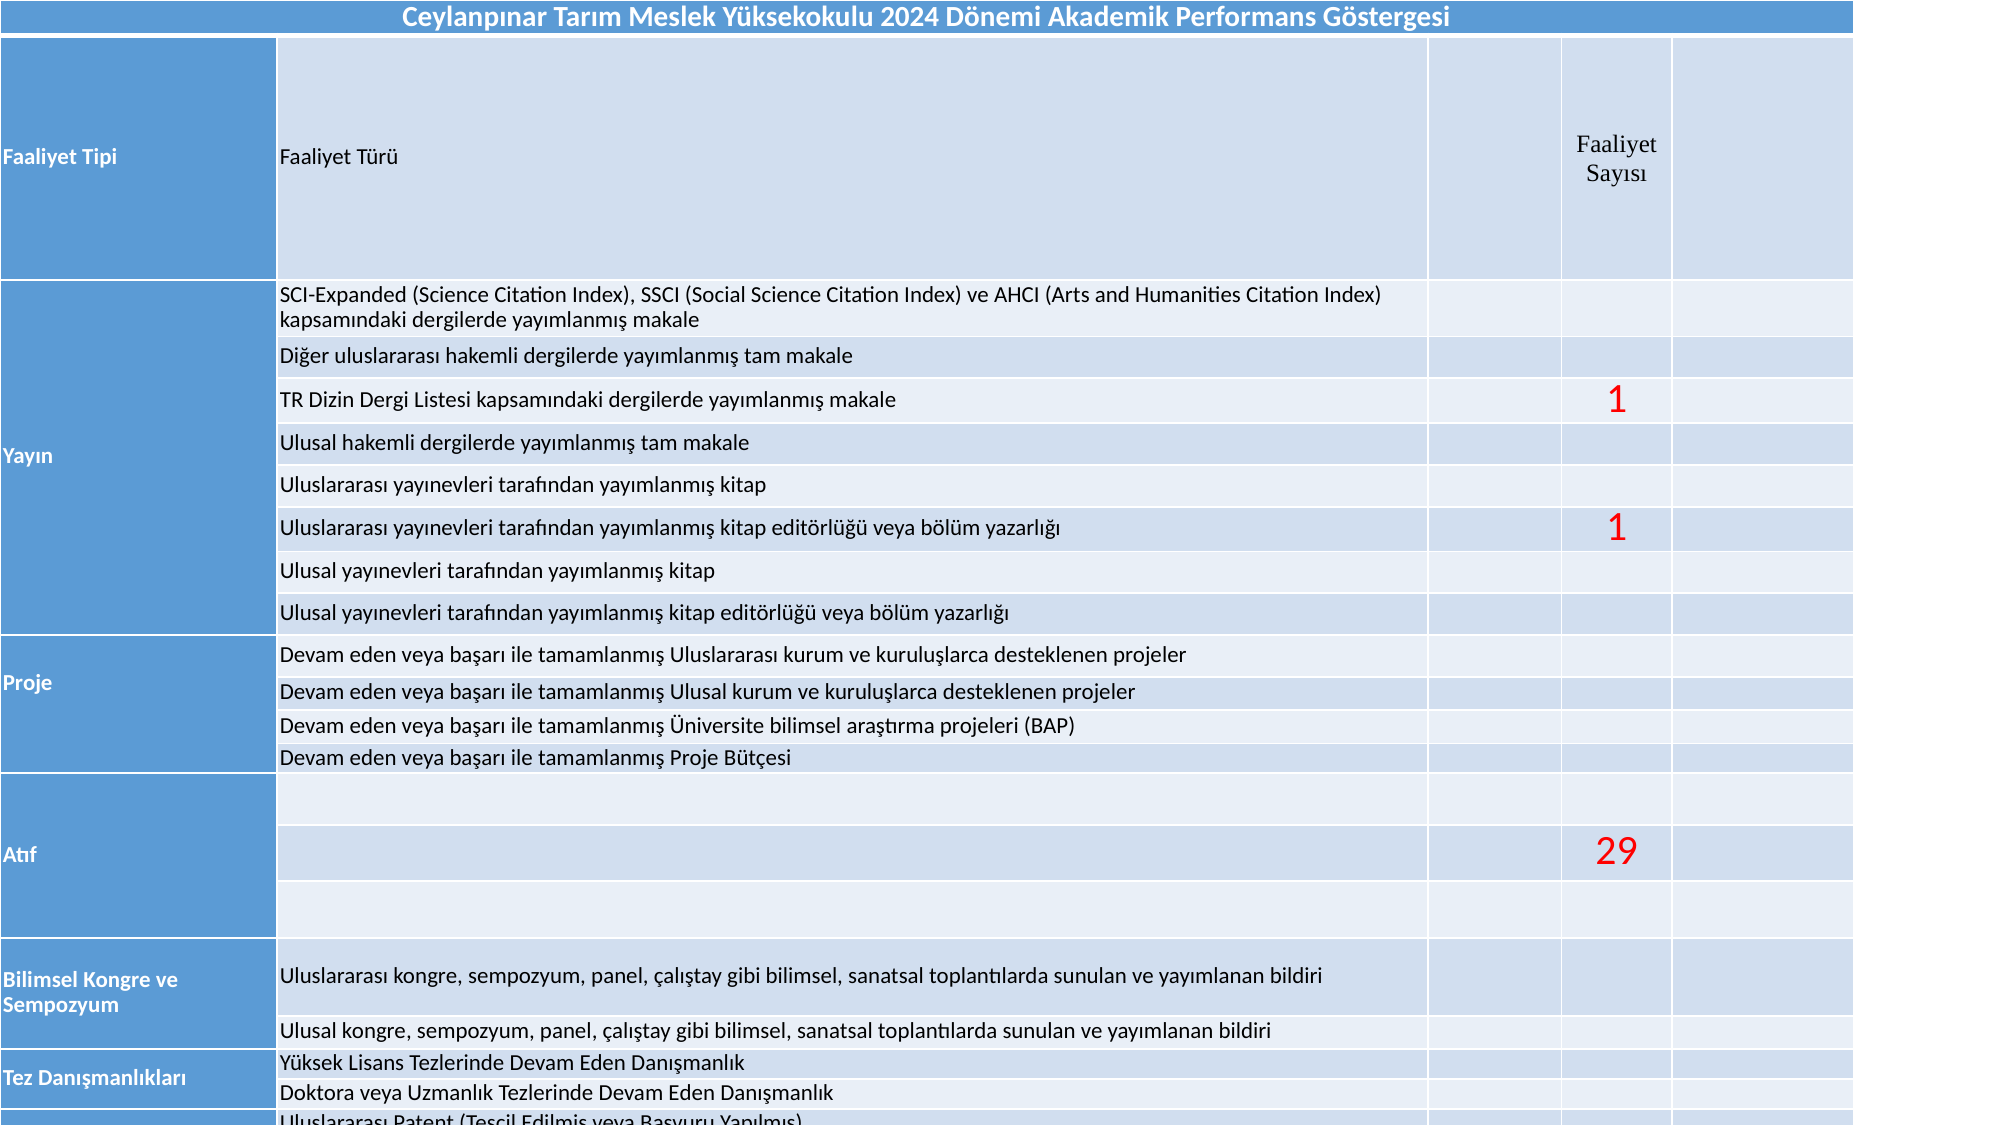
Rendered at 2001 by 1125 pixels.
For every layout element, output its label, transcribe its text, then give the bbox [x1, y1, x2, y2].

table_cell [1429, 1050, 1561, 1078]
table_cell [1429, 711, 1561, 743]
table_cell [1562, 678, 1671, 709]
table_cell [1673, 826, 1853, 880]
table_cell Atıf [1, 774, 276, 937]
table_cell [1429, 337, 1561, 377]
table_cell [1429, 508, 1561, 551]
table_cell Uluslararası Patent (Tescil Edilmiş veya Başvuru Yapılmış) [278, 1110, 1427, 1125]
table_cell Uluslararası yayınevleri tarafından yayımlanmış kitap editörlüğü veya bölüm yazarlığı [278, 508, 1427, 551]
table_cell Yüksek Lisans Tezlerinde Devam Eden Danışmanlık [278, 1050, 1427, 1078]
table_cell [1673, 424, 1853, 464]
table_cell [1673, 882, 1853, 937]
table_cell [1562, 636, 1671, 676]
table_cell [1429, 38, 1561, 279]
table_cell [278, 882, 1427, 937]
table_cell 1 [1562, 379, 1671, 422]
table_cell [1562, 466, 1671, 506]
table_cell Bilimsel Kongre ve Sempozyum [1, 939, 276, 1048]
table_cell [1562, 281, 1671, 336]
table_cell [1562, 774, 1671, 824]
table_cell SCI-Expanded (Science Citation Index), SSCI (Social Science Citation Index) ve AHCI (Arts and Humanities Citation Index) kapsamındaki dergilerde yayımlanmış makale [278, 281, 1427, 336]
table_cell Uluslararası yayınevleri tarafından yayımlanmış kitap [278, 466, 1427, 506]
table_cell Faaliyet Türü [278, 38, 1427, 279]
table_cell 1 [1562, 508, 1671, 551]
table_cell [1429, 774, 1561, 824]
table_cell [1562, 1080, 1671, 1108]
table_cell [1429, 281, 1561, 336]
table_cell [1562, 711, 1671, 743]
table_cell [1429, 466, 1561, 506]
table_cell Ulusal kongre, sempozyum, panel, çalıştay gibi bilimsel, sanatsal toplantılarda sunulan ve yayımlanan bildiri [278, 1017, 1427, 1048]
table_cell [1673, 711, 1853, 743]
table_cell [1562, 1017, 1671, 1048]
table_cell [1429, 826, 1561, 880]
table_cell Devam eden veya başarı ile tamamlanmış Uluslararası kurum ve kuruluşlarca desteklenen projeler [278, 636, 1427, 676]
table_cell Devam eden veya başarı ile tamamlanmış Üniversite bilimsel araştırma projeleri (BAP) [278, 711, 1427, 743]
table_cell [1673, 552, 1853, 592]
table_cell Yayın [1, 281, 276, 634]
table_cell [1429, 636, 1561, 676]
table_cell [1673, 38, 1853, 279]
table_cell TR Dizin Dergi Listesi kapsamındaki dergilerde yayımlanmış makale [278, 379, 1427, 422]
table_cell [1673, 774, 1853, 824]
table_cell [1673, 1050, 1853, 1078]
table_cell Proje [1, 636, 276, 772]
table_cell [1429, 1110, 1561, 1125]
table_cell Patent [1, 1110, 276, 1125]
table_cell [278, 774, 1427, 824]
table_cell [1429, 1017, 1561, 1048]
table_cell Faaliyet Sayısı [1562, 38, 1671, 279]
table_cell Ulusal hakemli dergilerde yayımlanmış tam makale [278, 424, 1427, 464]
table_cell [1429, 379, 1561, 422]
table_cell [1429, 552, 1561, 592]
table_cell [1429, 744, 1561, 772]
table_cell Diğer uluslararası hakemli dergilerde yayımlanmış tam makale [278, 337, 1427, 377]
table_cell [1673, 678, 1853, 709]
table_cell [1562, 1050, 1671, 1078]
table_cell [1673, 508, 1853, 551]
table_cell 29 [1562, 826, 1671, 880]
table_cell [1429, 424, 1561, 464]
table_cell Devam eden veya başarı ile tamamlanmış Proje Bütçesi [278, 744, 1427, 772]
table_cell [1429, 594, 1561, 634]
table_cell [1562, 594, 1671, 634]
table_cell [1673, 337, 1853, 377]
table_cell [1429, 1080, 1561, 1108]
table_cell Uluslararası kongre, sempozyum, panel, çalıştay gibi bilimsel, sanatsal toplantılarda sunulan ve yayımlanan bildiri [278, 939, 1427, 1015]
table_header Ceylanpınar Tarım Meslek Yüksekokulu 2024 Dönemi Akademik Performans Göstergesi [1, 1, 1853, 33]
table_cell [1673, 594, 1853, 634]
table_cell [1562, 552, 1671, 592]
table_cell Faaliyet Tipi [1, 38, 276, 279]
table_cell [1673, 379, 1853, 422]
table_cell [1673, 744, 1853, 772]
table_cell [1673, 466, 1853, 506]
table_cell [1429, 678, 1561, 709]
table_cell [1562, 337, 1671, 377]
table_cell [1562, 424, 1671, 464]
table_cell [278, 826, 1427, 880]
table_cell [1562, 939, 1671, 1015]
table_cell [1673, 939, 1853, 1015]
table_cell [1429, 939, 1561, 1015]
table_cell [1673, 636, 1853, 676]
table_cell [1429, 882, 1561, 937]
table_cell [1673, 1080, 1853, 1108]
table_cell [1673, 281, 1853, 336]
table_cell [1562, 882, 1671, 937]
table_cell Ulusal yayınevleri tarafından yayımlanmış kitap editörlüğü veya bölüm yazarlığı [278, 594, 1427, 634]
table_cell Doktora veya Uzmanlık Tezlerinde Devam Eden Danışmanlık [278, 1080, 1427, 1108]
table_cell Ulusal yayınevleri tarafından yayımlanmış kitap [278, 552, 1427, 592]
table_cell [1673, 1017, 1853, 1048]
table_cell Tez Danışmanlıkları [1, 1050, 276, 1108]
table_cell [1562, 1110, 1671, 1125]
table_cell [1673, 1110, 1853, 1125]
table_cell [1562, 744, 1671, 772]
table_cell Devam eden veya başarı ile tamamlanmış Ulusal kurum ve kuruluşlarca desteklenen projeler [278, 678, 1427, 709]
